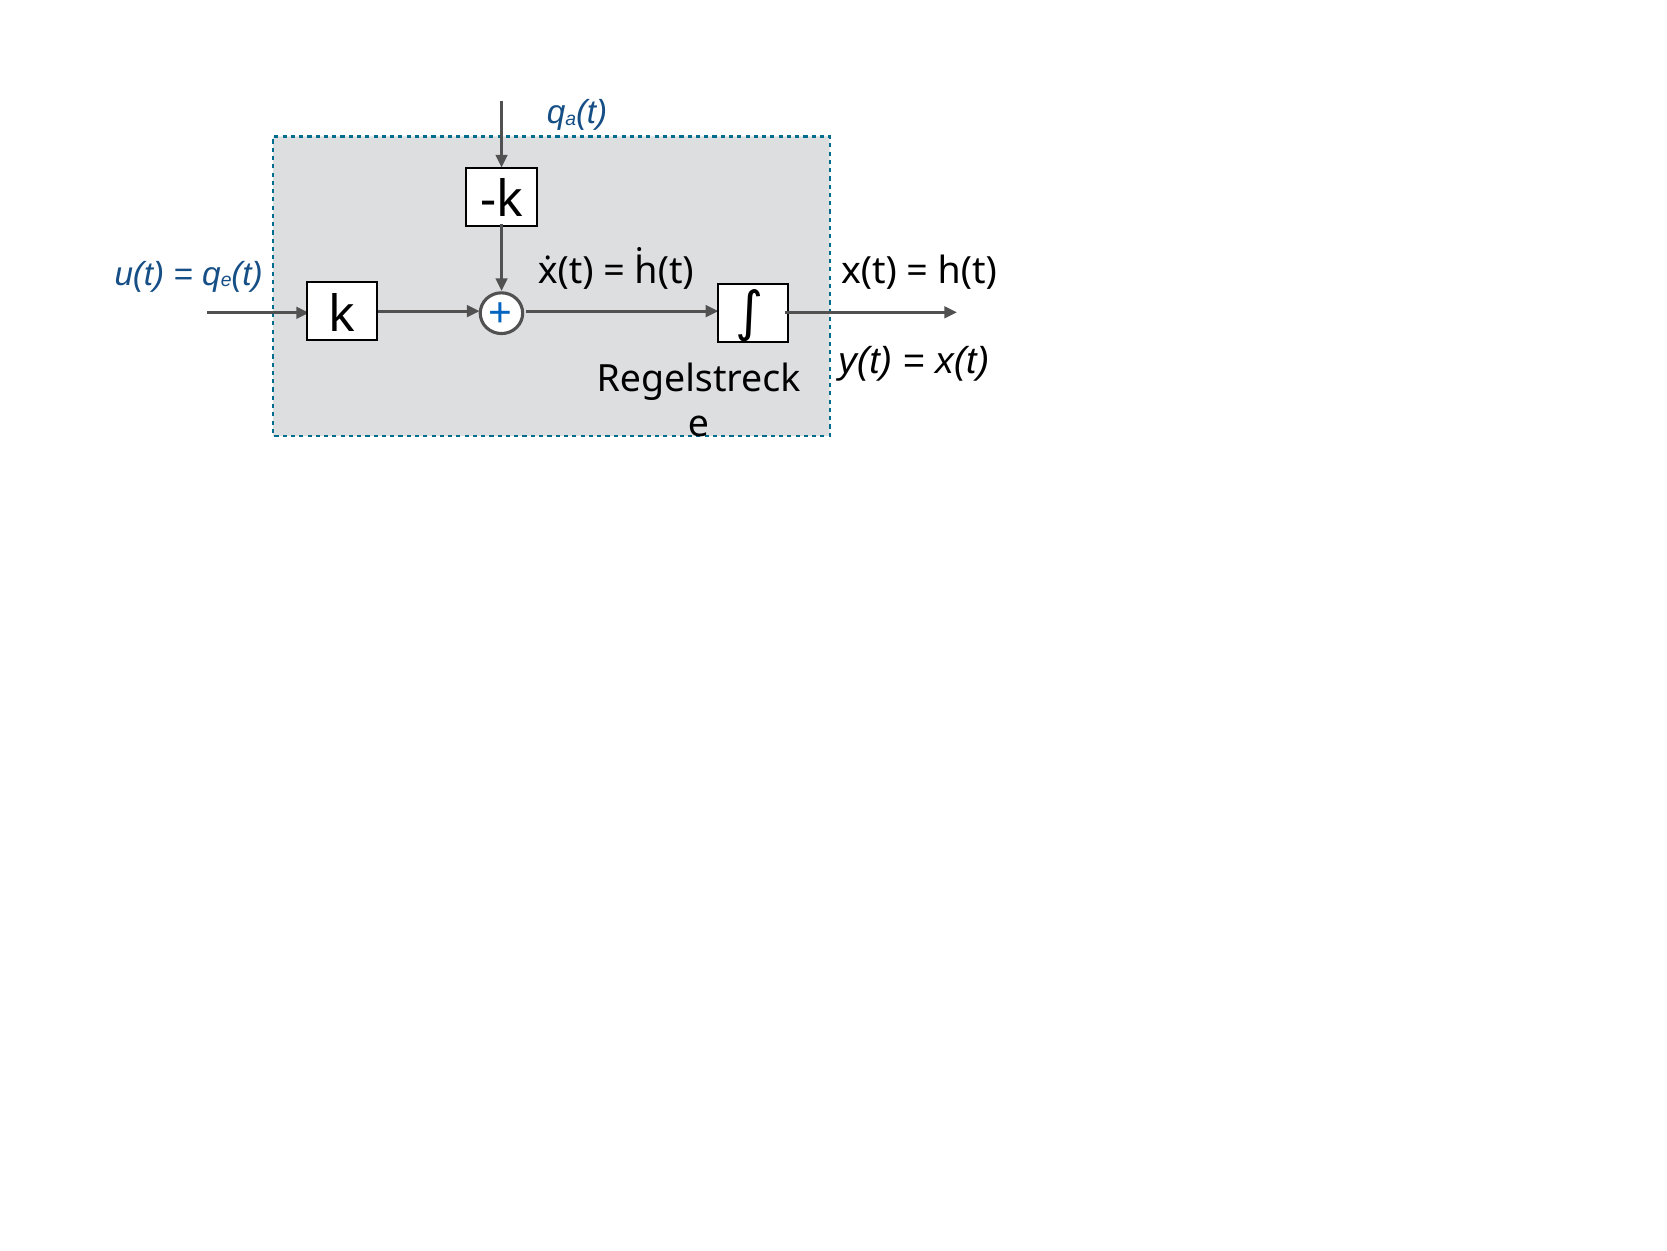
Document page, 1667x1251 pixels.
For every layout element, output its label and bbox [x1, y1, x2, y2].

text_box [92, 84, 1028, 436]
